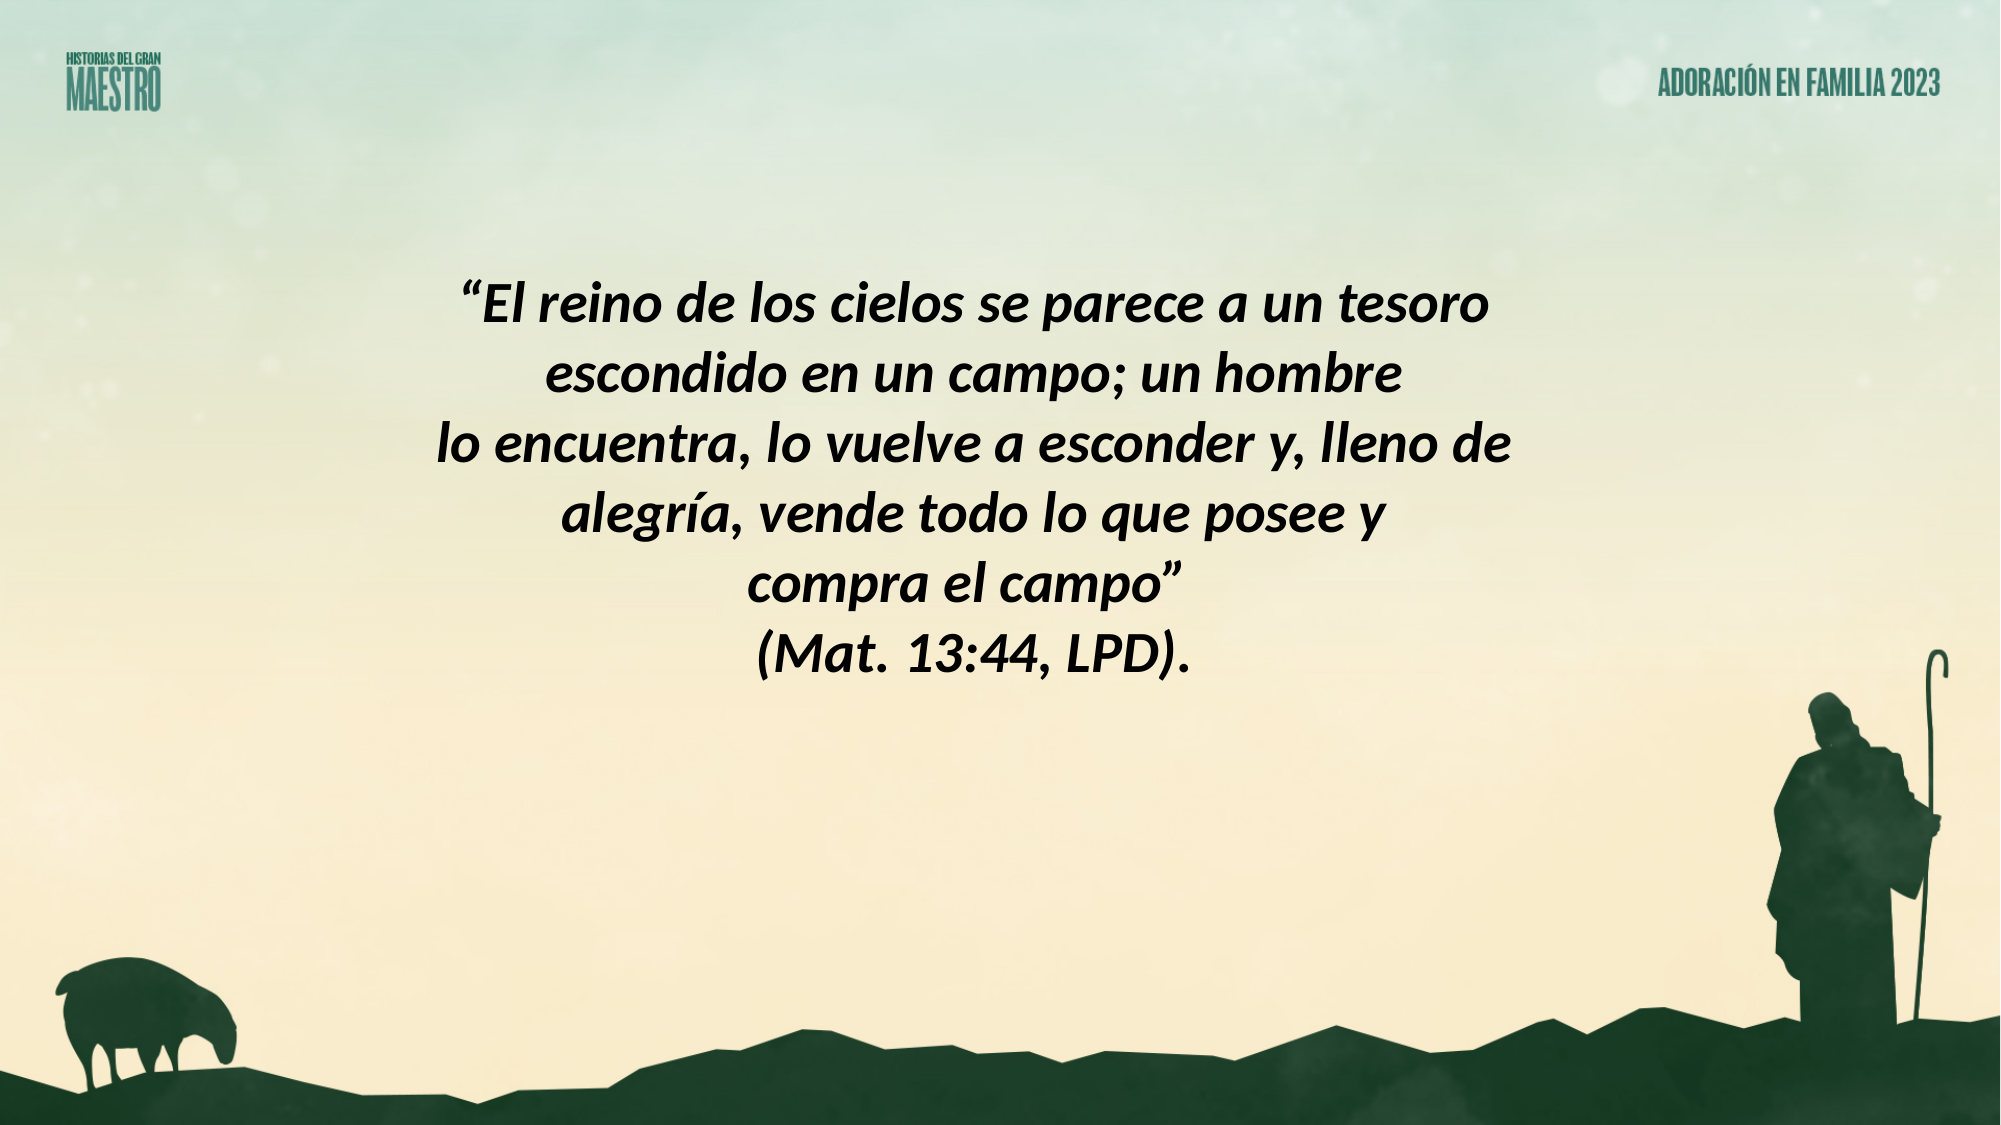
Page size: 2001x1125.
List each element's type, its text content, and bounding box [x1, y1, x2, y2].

picture [0, 0, 2001, 1125]
text_box “El reino de los cielos se parece a un tesoro escondido en un campo; un hombre lo encuentra, lo vuelve a esconder y, lleno de alegría, vende todo lo que posee y compra el campo” (Mat. 13:44, LPD). [343, 256, 1606, 692]
